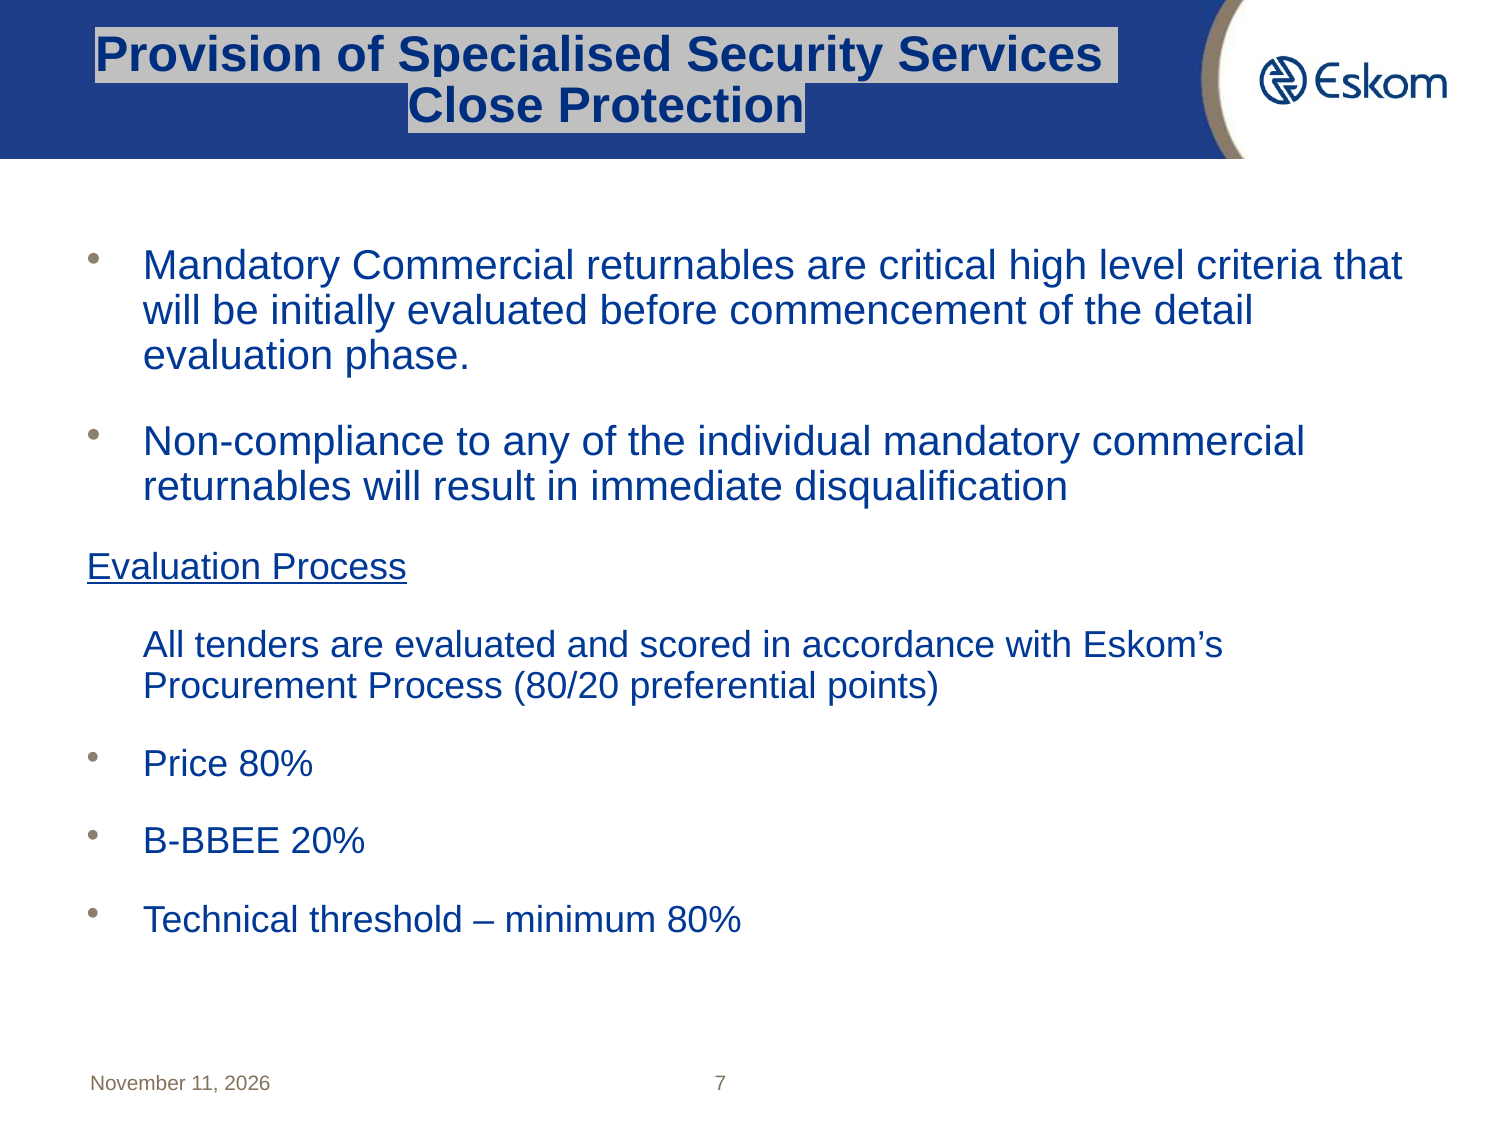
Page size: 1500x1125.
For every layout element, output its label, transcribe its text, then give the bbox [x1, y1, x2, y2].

picture [0, 0, 1246, 159]
slide_number 7 [643, 1058, 798, 1103]
picture [1257, 55, 1450, 105]
title Provision of Specialised Security Services Close Protection [71, 27, 1142, 137]
list Mandatory Commercial returnables are critical high level criteria that will be initially evaluated before commencement of the detail evaluation phase. Non-compliance to any of the individual mandatory commercial returnables will result in immediate disqualification Evaluation Process All tenders are evaluated and scored in accordance with Eskom’s Procurement Process (80/20 preferential points) Price 80% B-BBEE 20% Technical threshold – minimum 80% [71, 235, 1447, 1064]
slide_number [75, 1058, 361, 1103]
